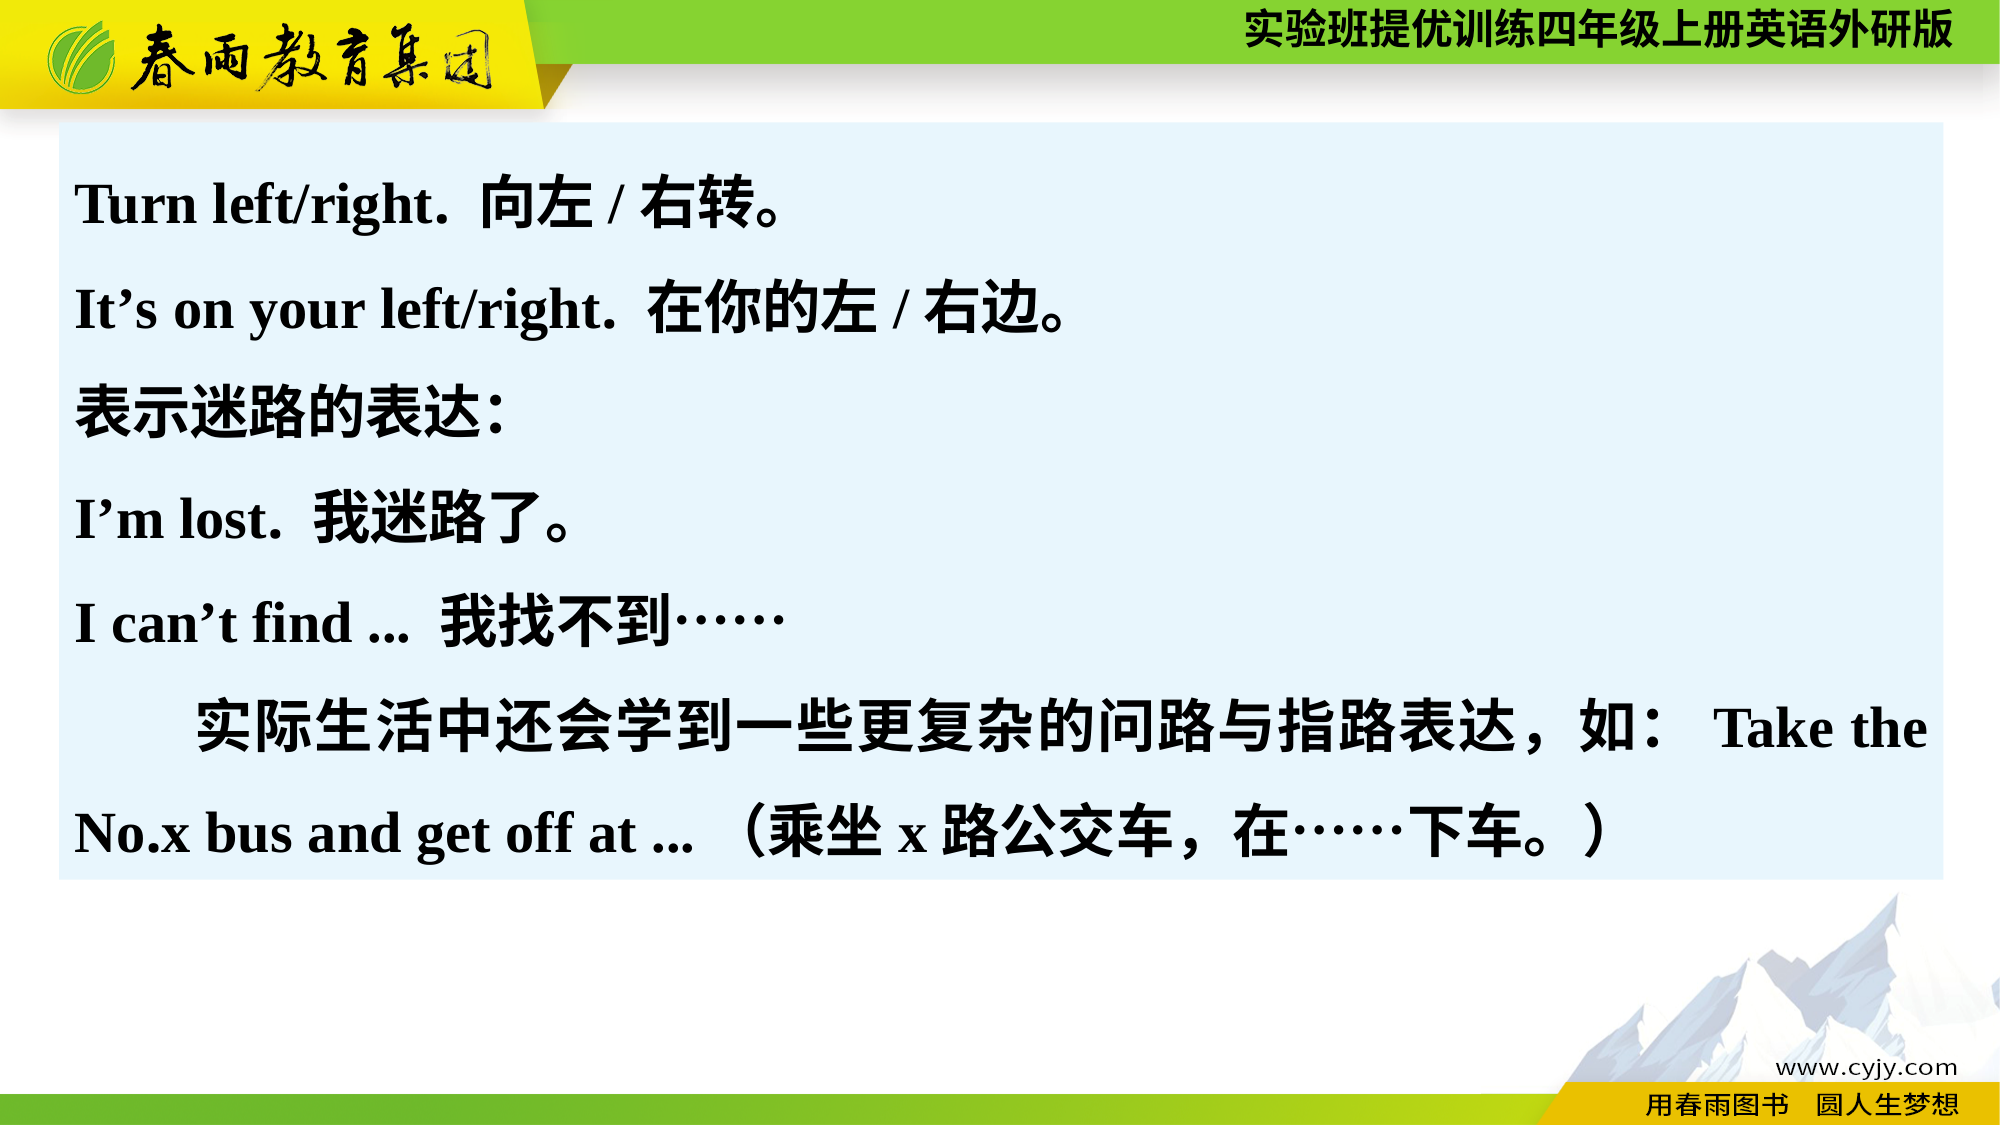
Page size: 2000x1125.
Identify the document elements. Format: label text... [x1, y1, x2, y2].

picture [0, 0, 2000, 1125]
list Turn left/right. 向左/右转。 It’s on your left/right. 在你的左/右边。 表示迷路的表达： I’m lost. 我迷路了。 I can’t find ... 我找不到…… 实际生活中还会学到一些更复杂的问路与指路表达，如：Take the No.x bus and get off at ...（乘坐x路公交车，在……下车。） [59, 122, 1944, 880]
